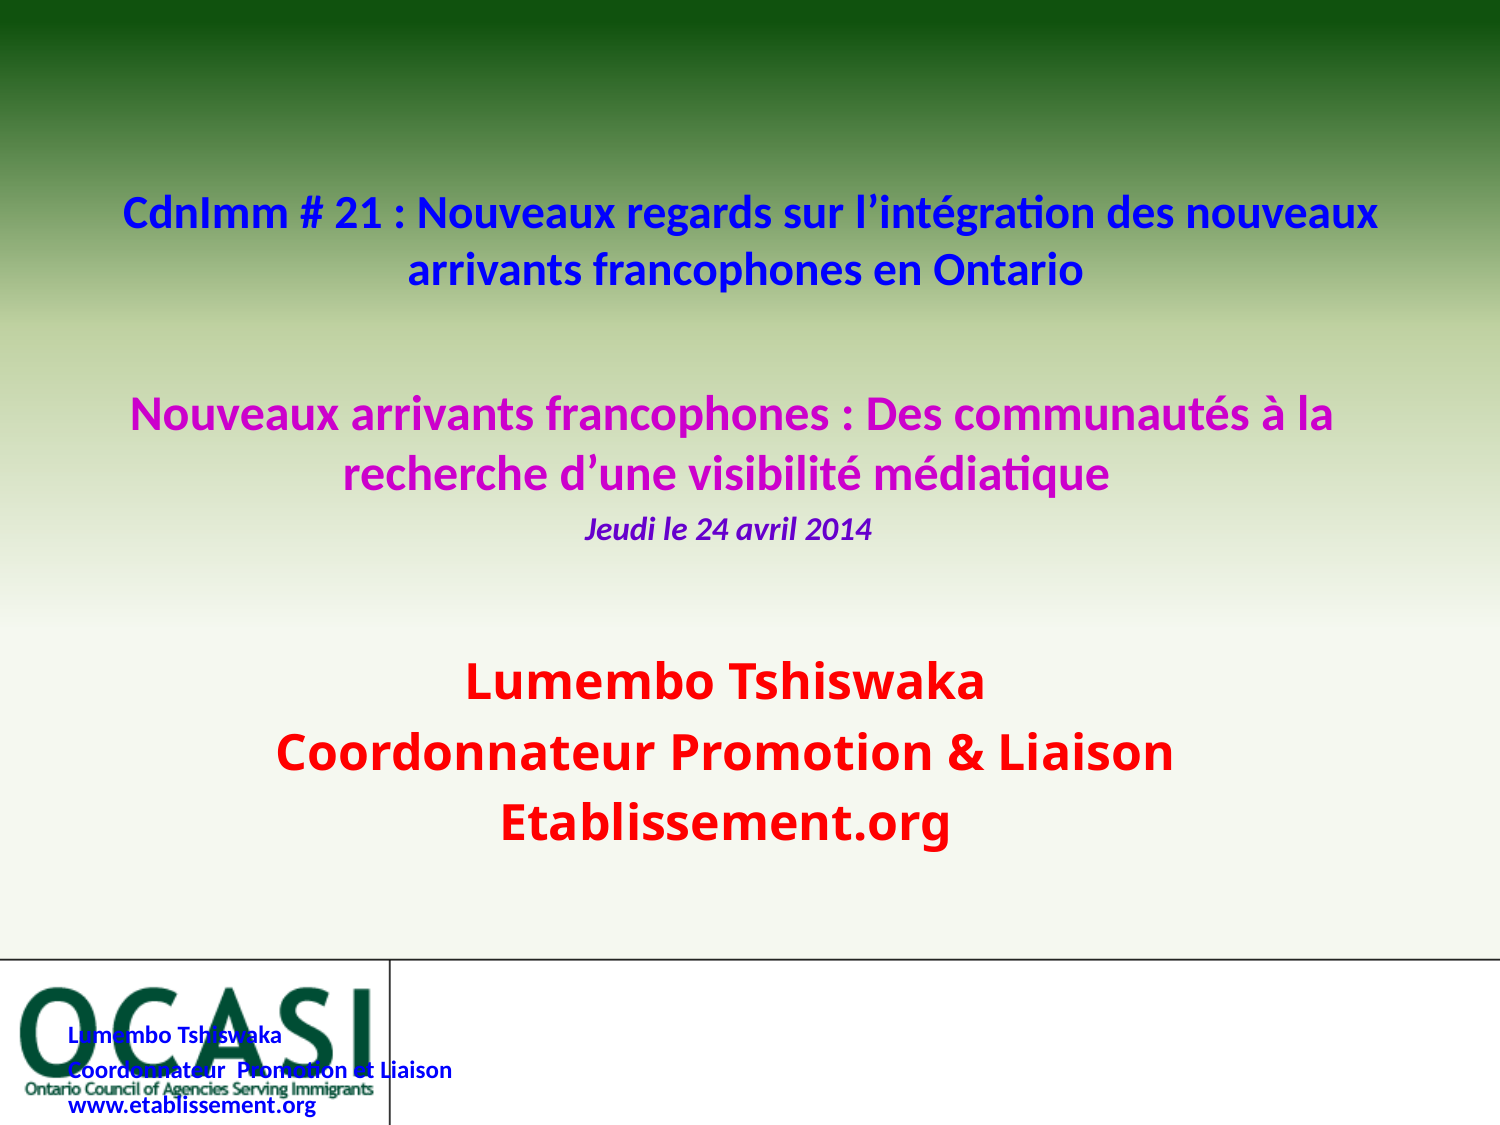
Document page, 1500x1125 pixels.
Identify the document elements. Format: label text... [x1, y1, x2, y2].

list Nouveaux arrivants francophones : Des communautés à la recherche d’une visibilité médiatique Jeudi le 24 avril 2014 Lumembo Tshiswaka Coordonnateur Promotion & Liaison Etablissement.org Lumembo Tshiswaka Coordonnateur Promotion et Liaison www.etablissement.org [53, 302, 1412, 899]
picture [0, 0, 1500, 1125]
title CdnImm # 21 : Nouveaux regards sur l’intégration des nouveaux arrivants francophones en Ontario [76, 172, 1427, 361]
